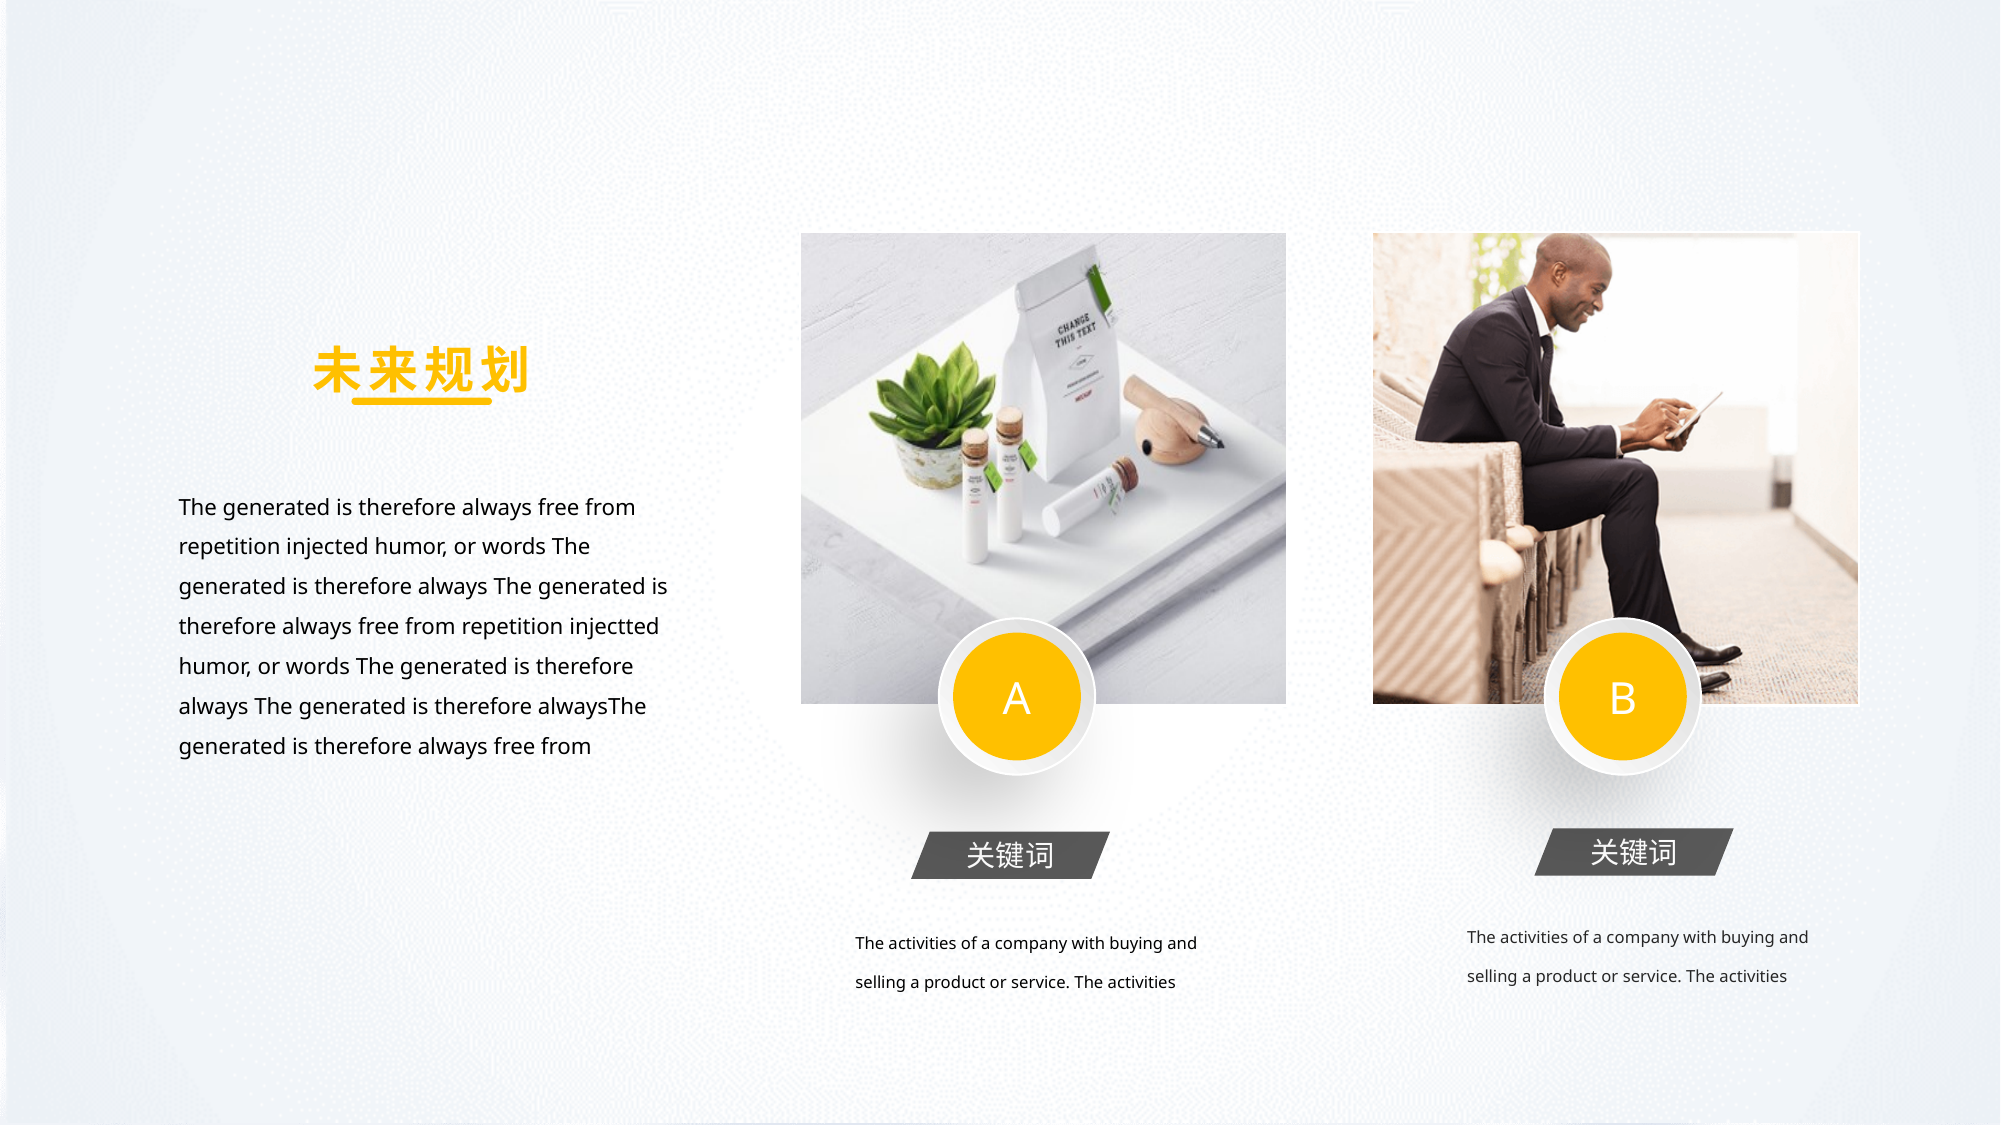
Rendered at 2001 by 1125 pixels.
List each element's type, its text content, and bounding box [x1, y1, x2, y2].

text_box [221, 313, 623, 406]
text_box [938, 618, 1096, 775]
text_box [841, 828, 1836, 995]
text_box The generated is therefore always free from repetition injected humor, or words The generated is therefore always The generated is therefore always free from repetition injectted humor, or words The generated is therefore always The generated is therefore alwaysThe generated is therefore always free from [163, 472, 697, 767]
text_box [799, 231, 1288, 707]
text_box [1371, 231, 1860, 707]
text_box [1544, 618, 1701, 775]
